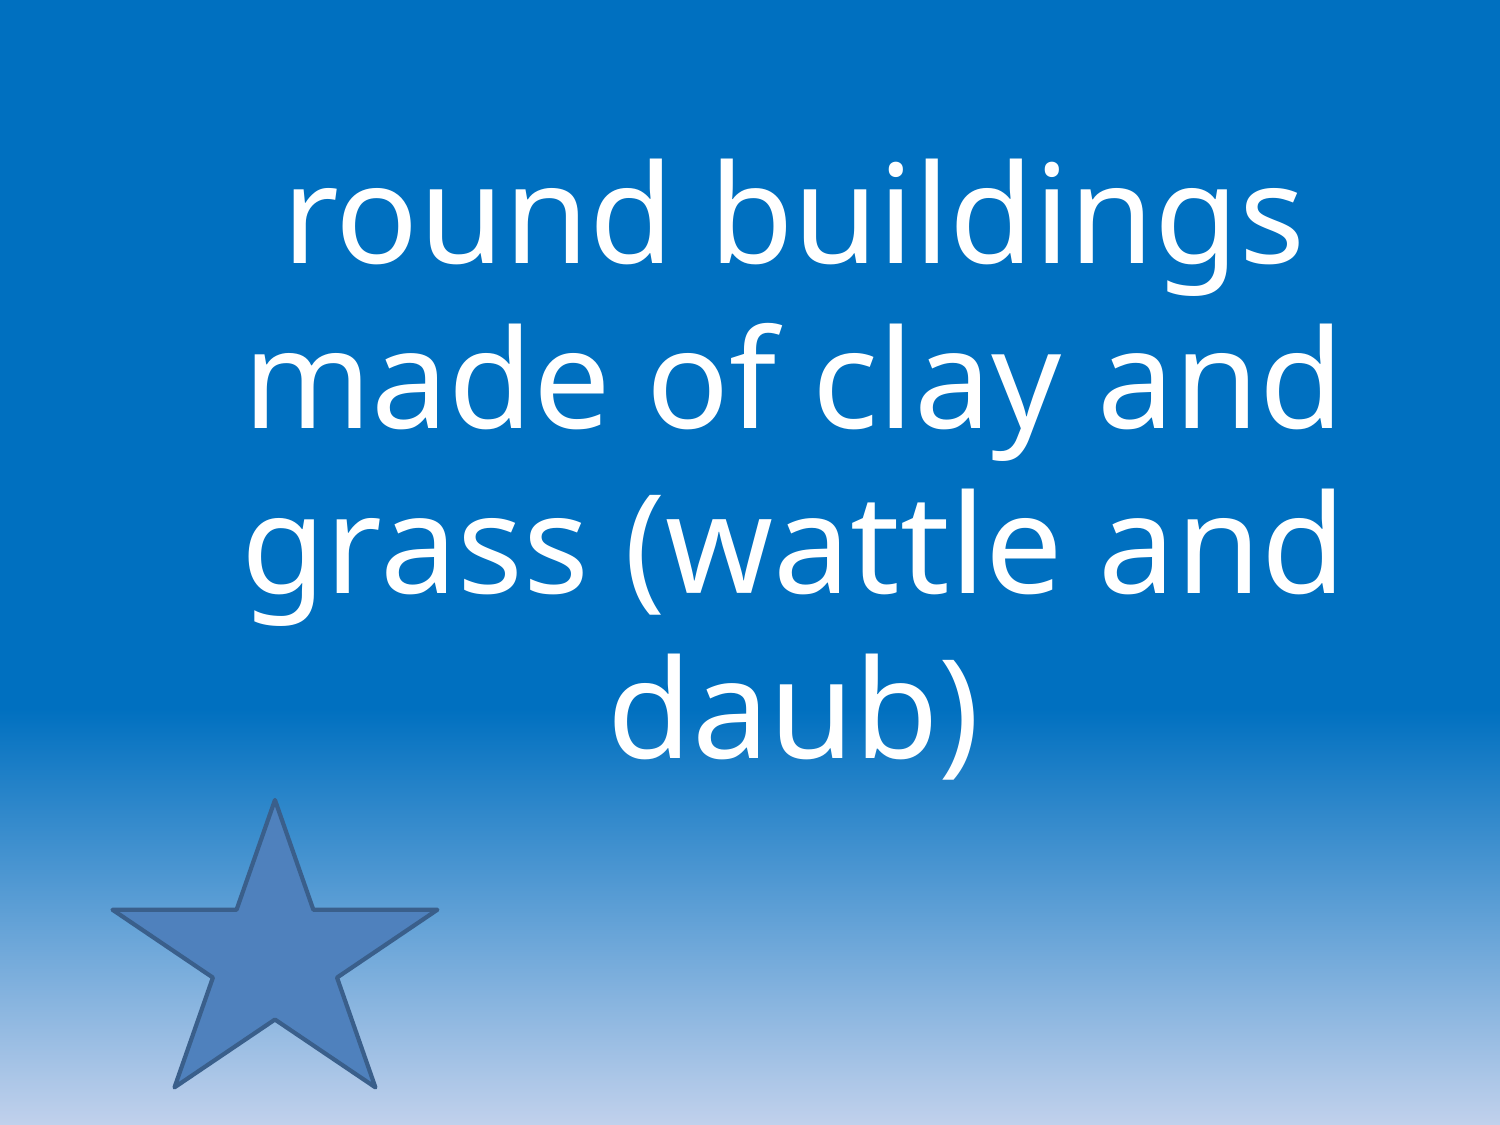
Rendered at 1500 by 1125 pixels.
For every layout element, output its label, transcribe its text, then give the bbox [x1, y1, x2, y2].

text_box round buildings made of clay and grass (wattle and daub) [149, 118, 1438, 793]
text_box [110, 797, 440, 1090]
